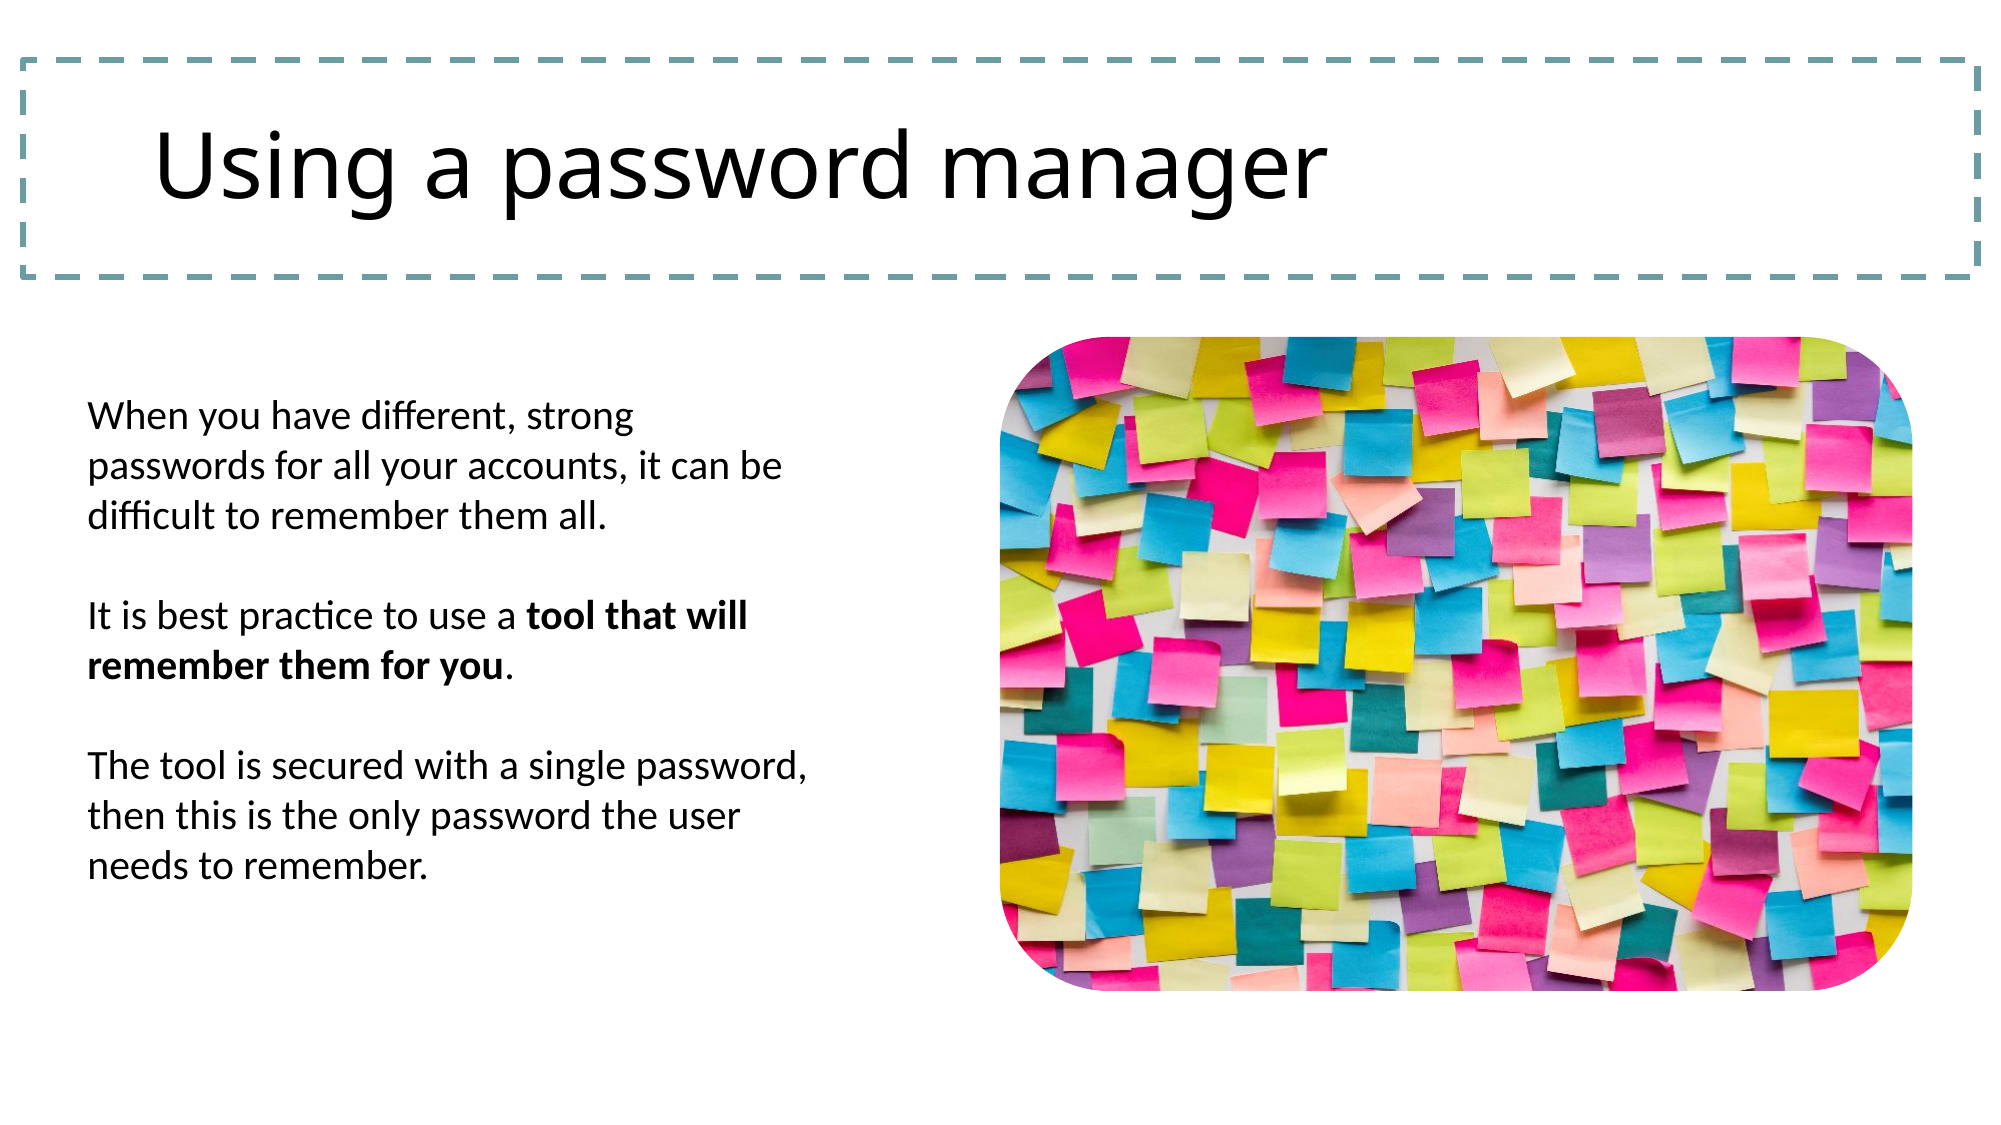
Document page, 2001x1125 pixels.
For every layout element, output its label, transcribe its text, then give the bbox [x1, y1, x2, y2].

title Using a password manager [137, 59, 1863, 278]
picture [999, 506, 1015, 511]
text_box When you have different, strong passwords for all your accounts, it can be difficult to remember them all. It is best practice to use a tool that will remember them for you. The tool is secured with a single password, then this is the only password the user needs to remember. [72, 380, 825, 896]
picture [999, 336, 1913, 991]
